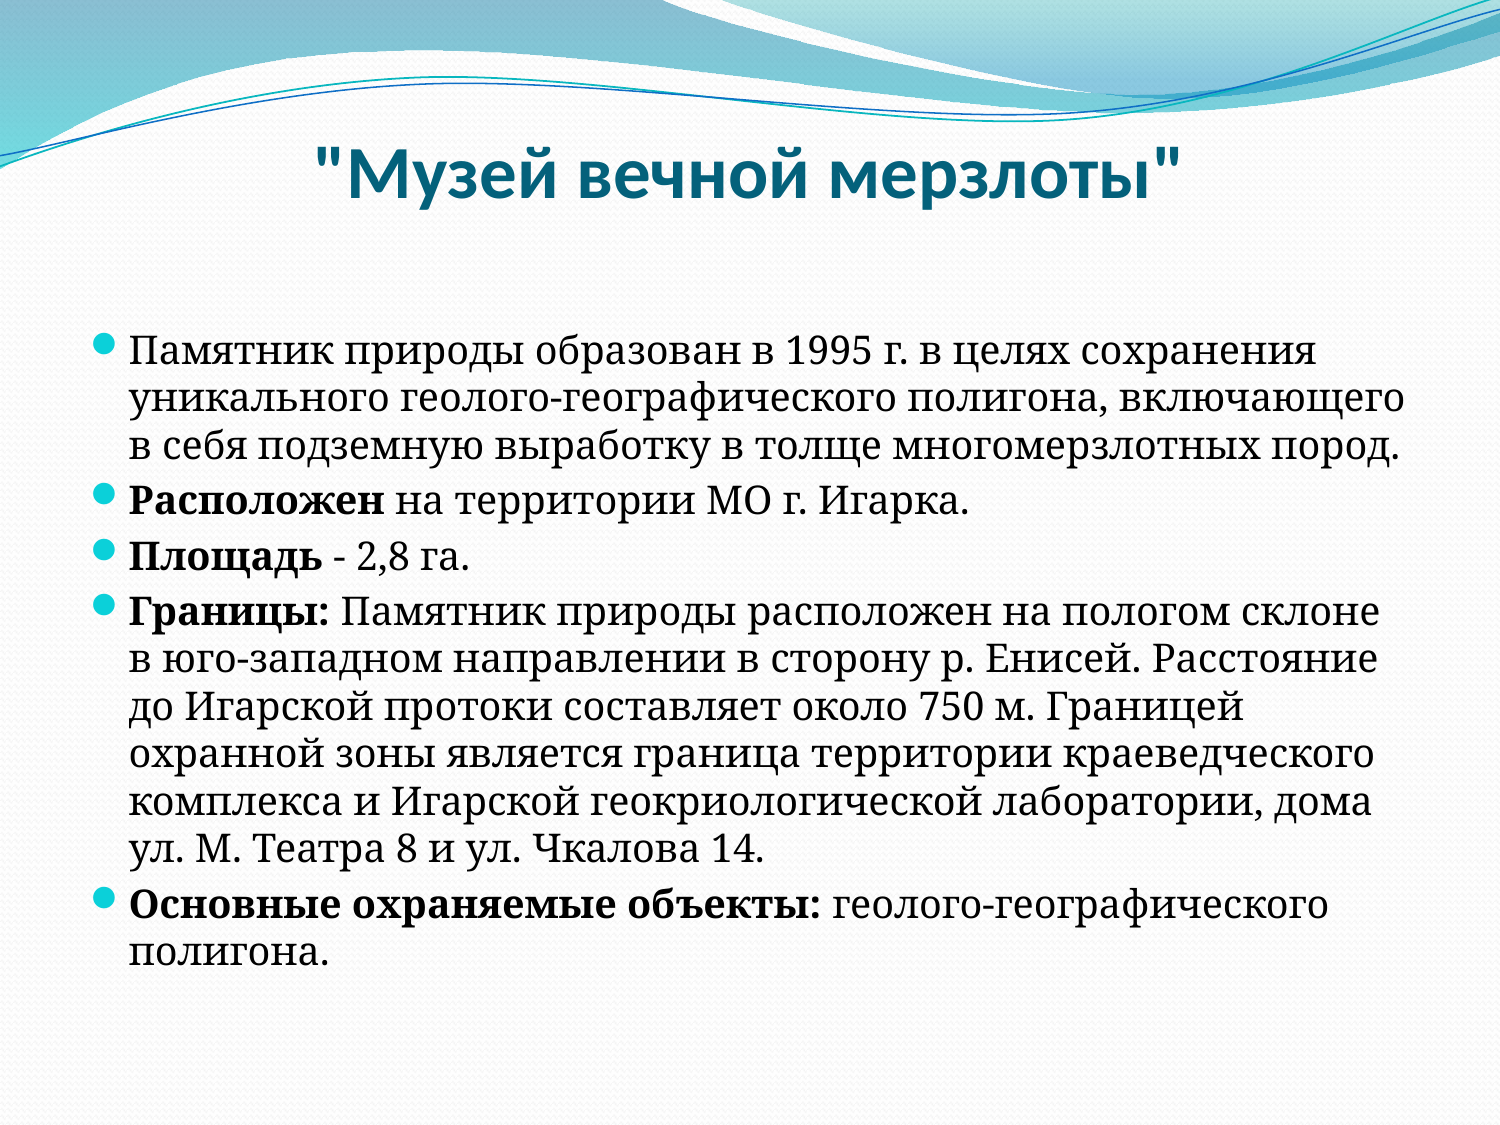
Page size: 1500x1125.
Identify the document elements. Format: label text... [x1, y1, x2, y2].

title "Музей вечной мерзлоты" [75, 115, 1425, 304]
list Памятник природы образован в 1995 г. в целях сохранения уникального геолого-географического полигона, включающего в себя подземную выработку в толще многомерзлотных пород. Расположен на территории МО г. Игарка. Площадь - 2,8 га. Границы: Памятник природы расположен на пологом склоне в юго-западном направлении в сторону р. Енисей. Расстояние до Игарской протоки составляет около 750 м. Границей охранной зоны является граница территории краеведческого комплекса и Игарской геокриологической лаборатории, дома ул. М. Театра 8 и ул. Чкалова 14. Основные охраняемые объекты: геолого-географического полигона. [75, 317, 1425, 1038]
